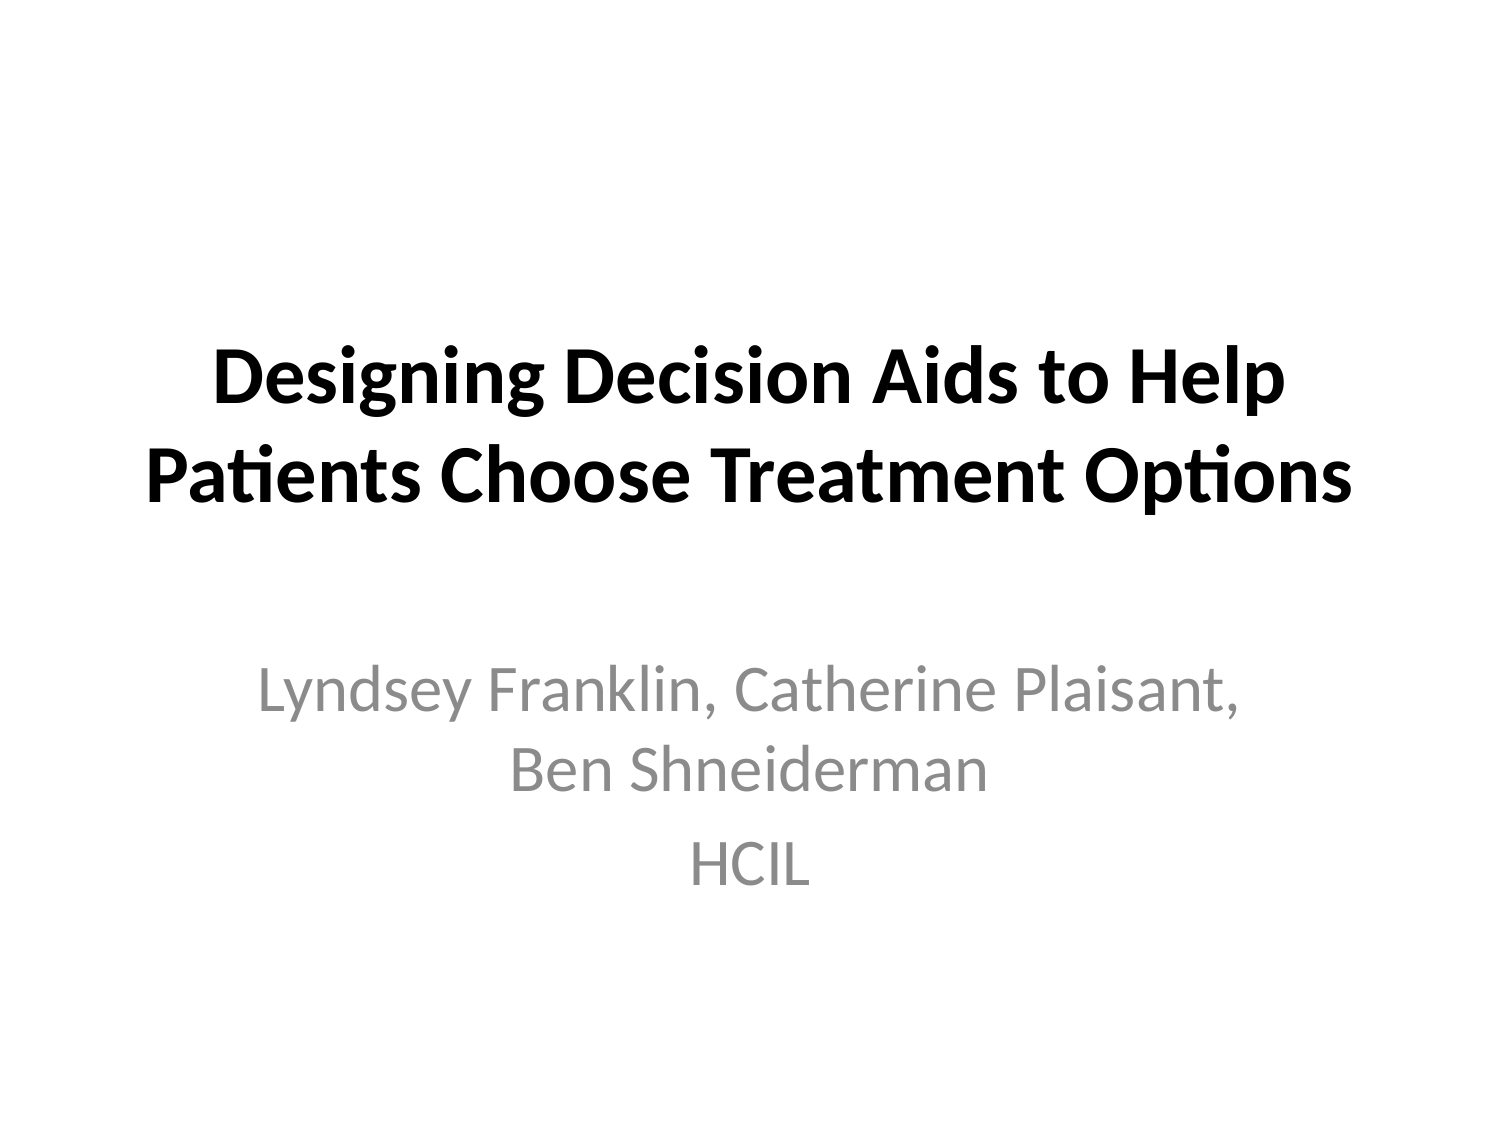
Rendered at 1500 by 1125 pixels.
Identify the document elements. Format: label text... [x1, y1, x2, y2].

subtitle Lyndsey Franklin, Catherine Plaisant, Ben Shneiderman HCIL [225, 637, 1275, 1000]
title Designing Decision Aids to Help Patients Choose Treatment Options [112, 299, 1388, 542]
